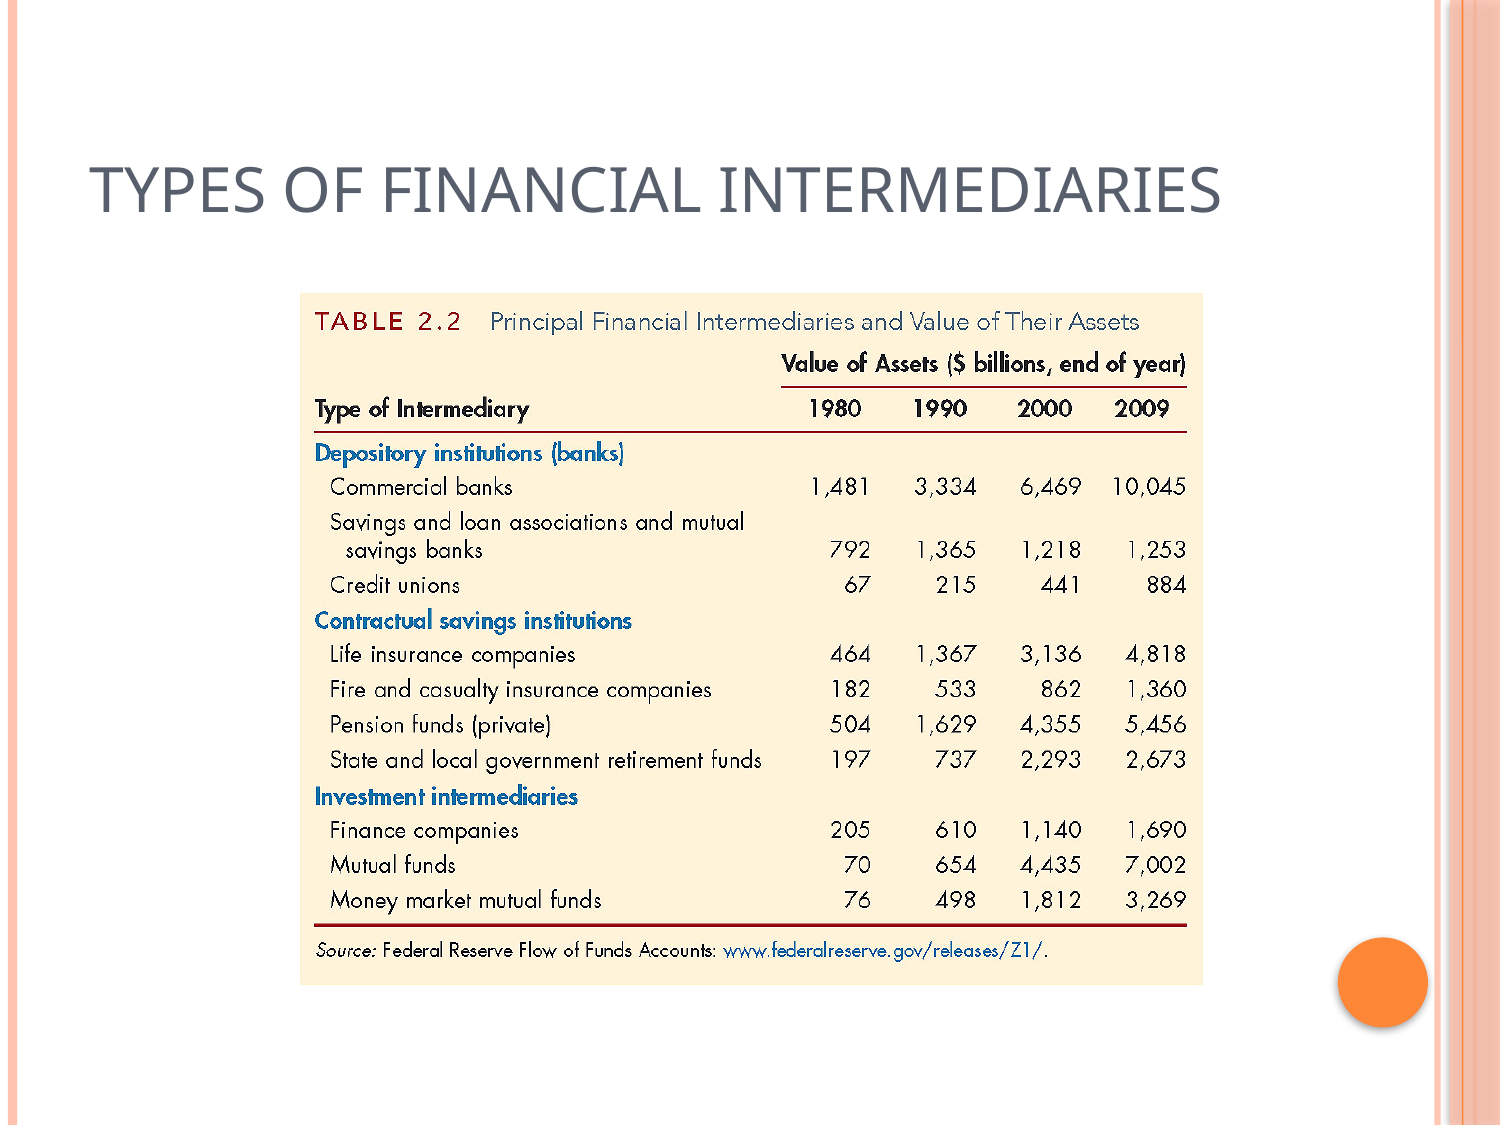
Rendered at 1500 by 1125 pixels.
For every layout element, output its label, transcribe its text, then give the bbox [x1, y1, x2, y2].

title Types of Financial Intermediaries [75, 45, 1300, 233]
picture [294, 286, 1205, 988]
